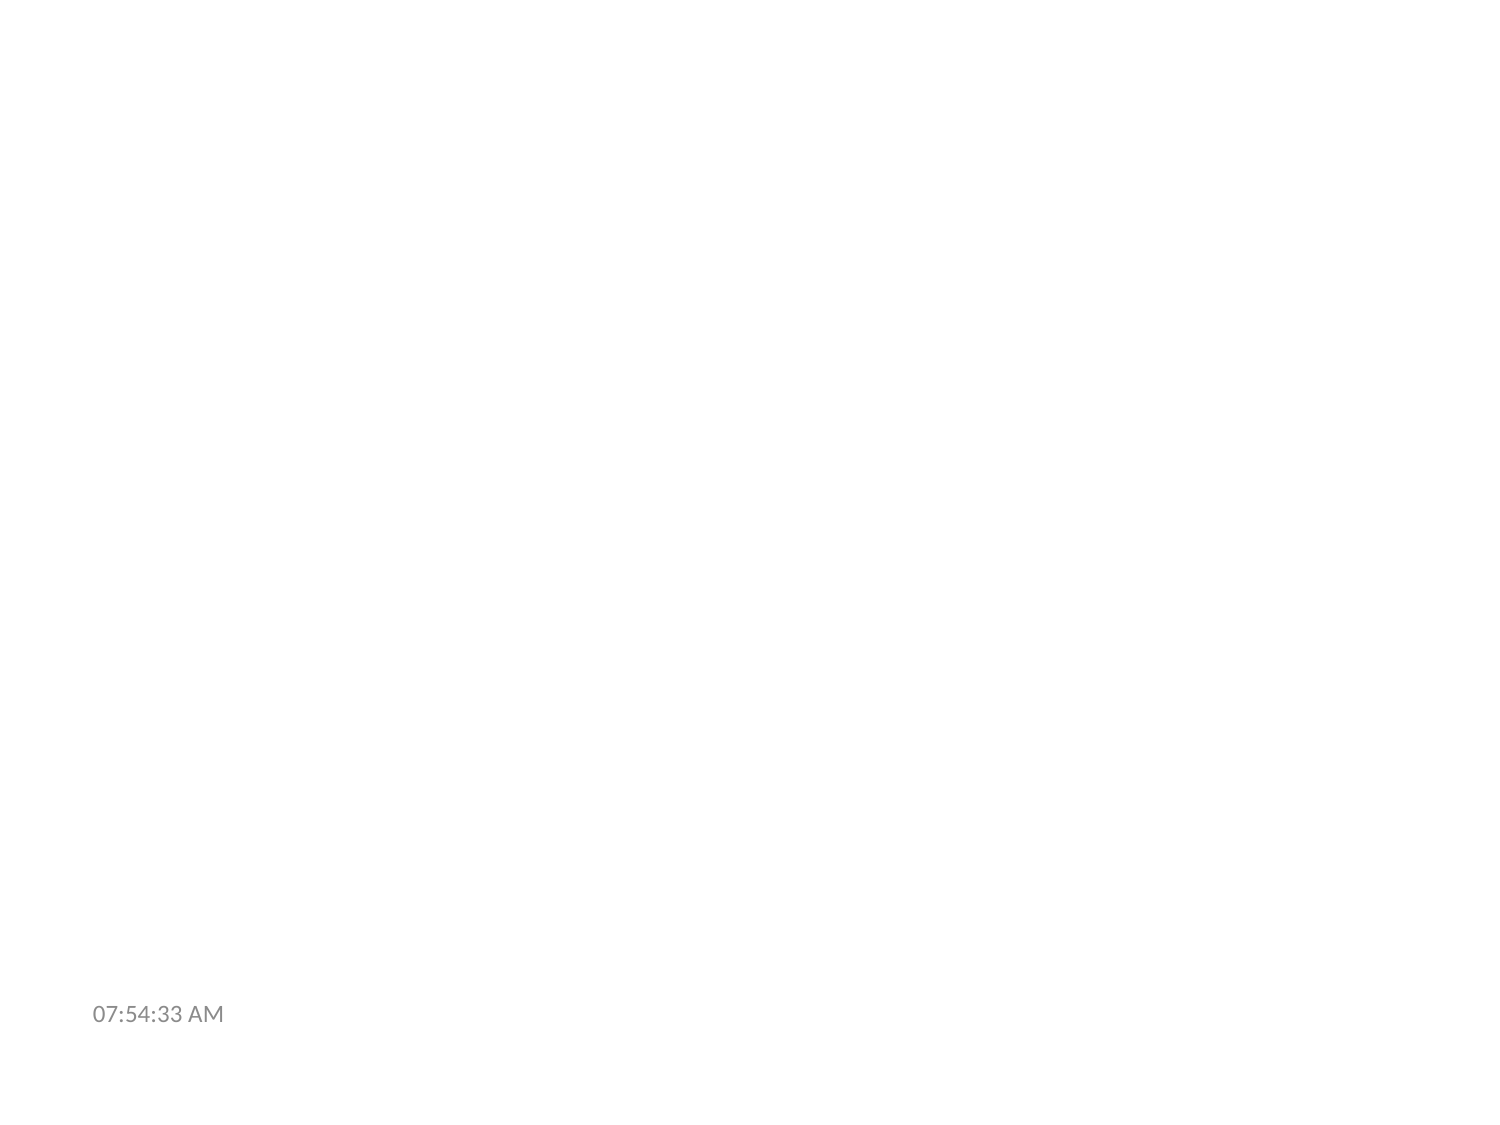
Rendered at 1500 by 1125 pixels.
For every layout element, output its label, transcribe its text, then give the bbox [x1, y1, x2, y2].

text_box 3:35:09 PM [77, 982, 428, 1043]
